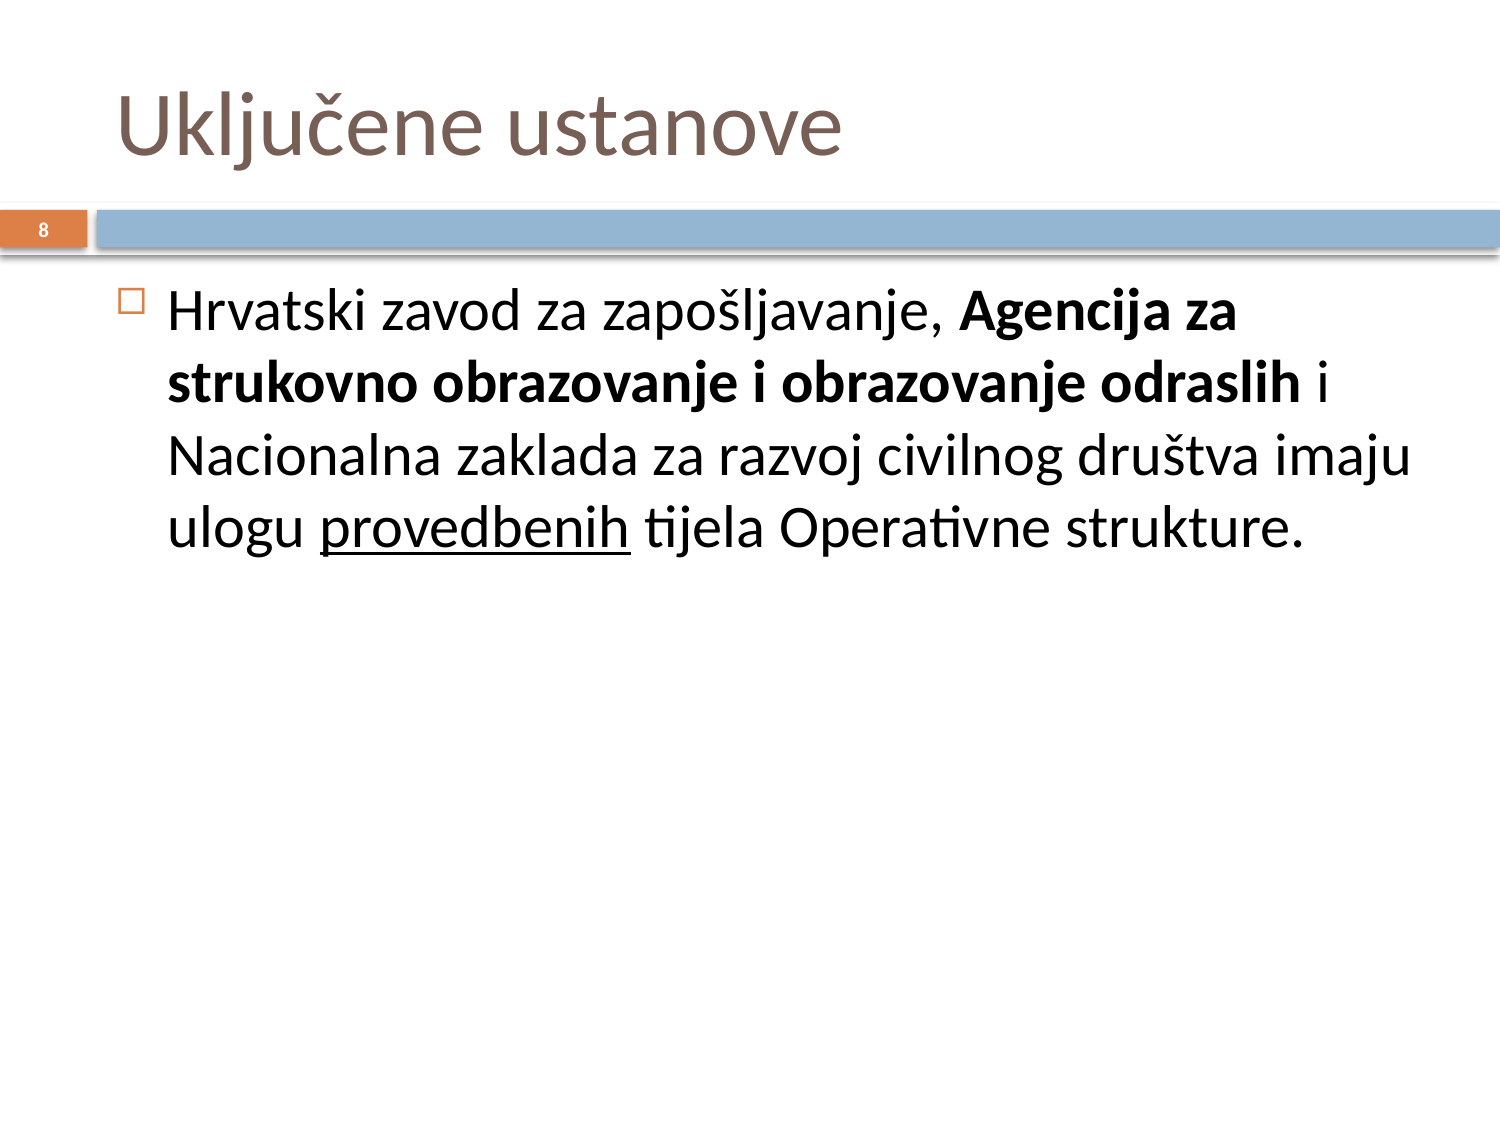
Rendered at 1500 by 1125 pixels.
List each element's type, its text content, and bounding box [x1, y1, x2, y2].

title Uključene ustanove [100, 37, 1439, 201]
slide_number 8 [0, 208, 88, 249]
list Hrvatski zavod za zapošljavanje, Agencija za strukovno obrazovanje i obrazovanje odraslih i Nacionalna zaklada za razvoj civilnog društva imaju ulogu provedbenih tijela Operativne strukture. [100, 262, 1439, 1001]
